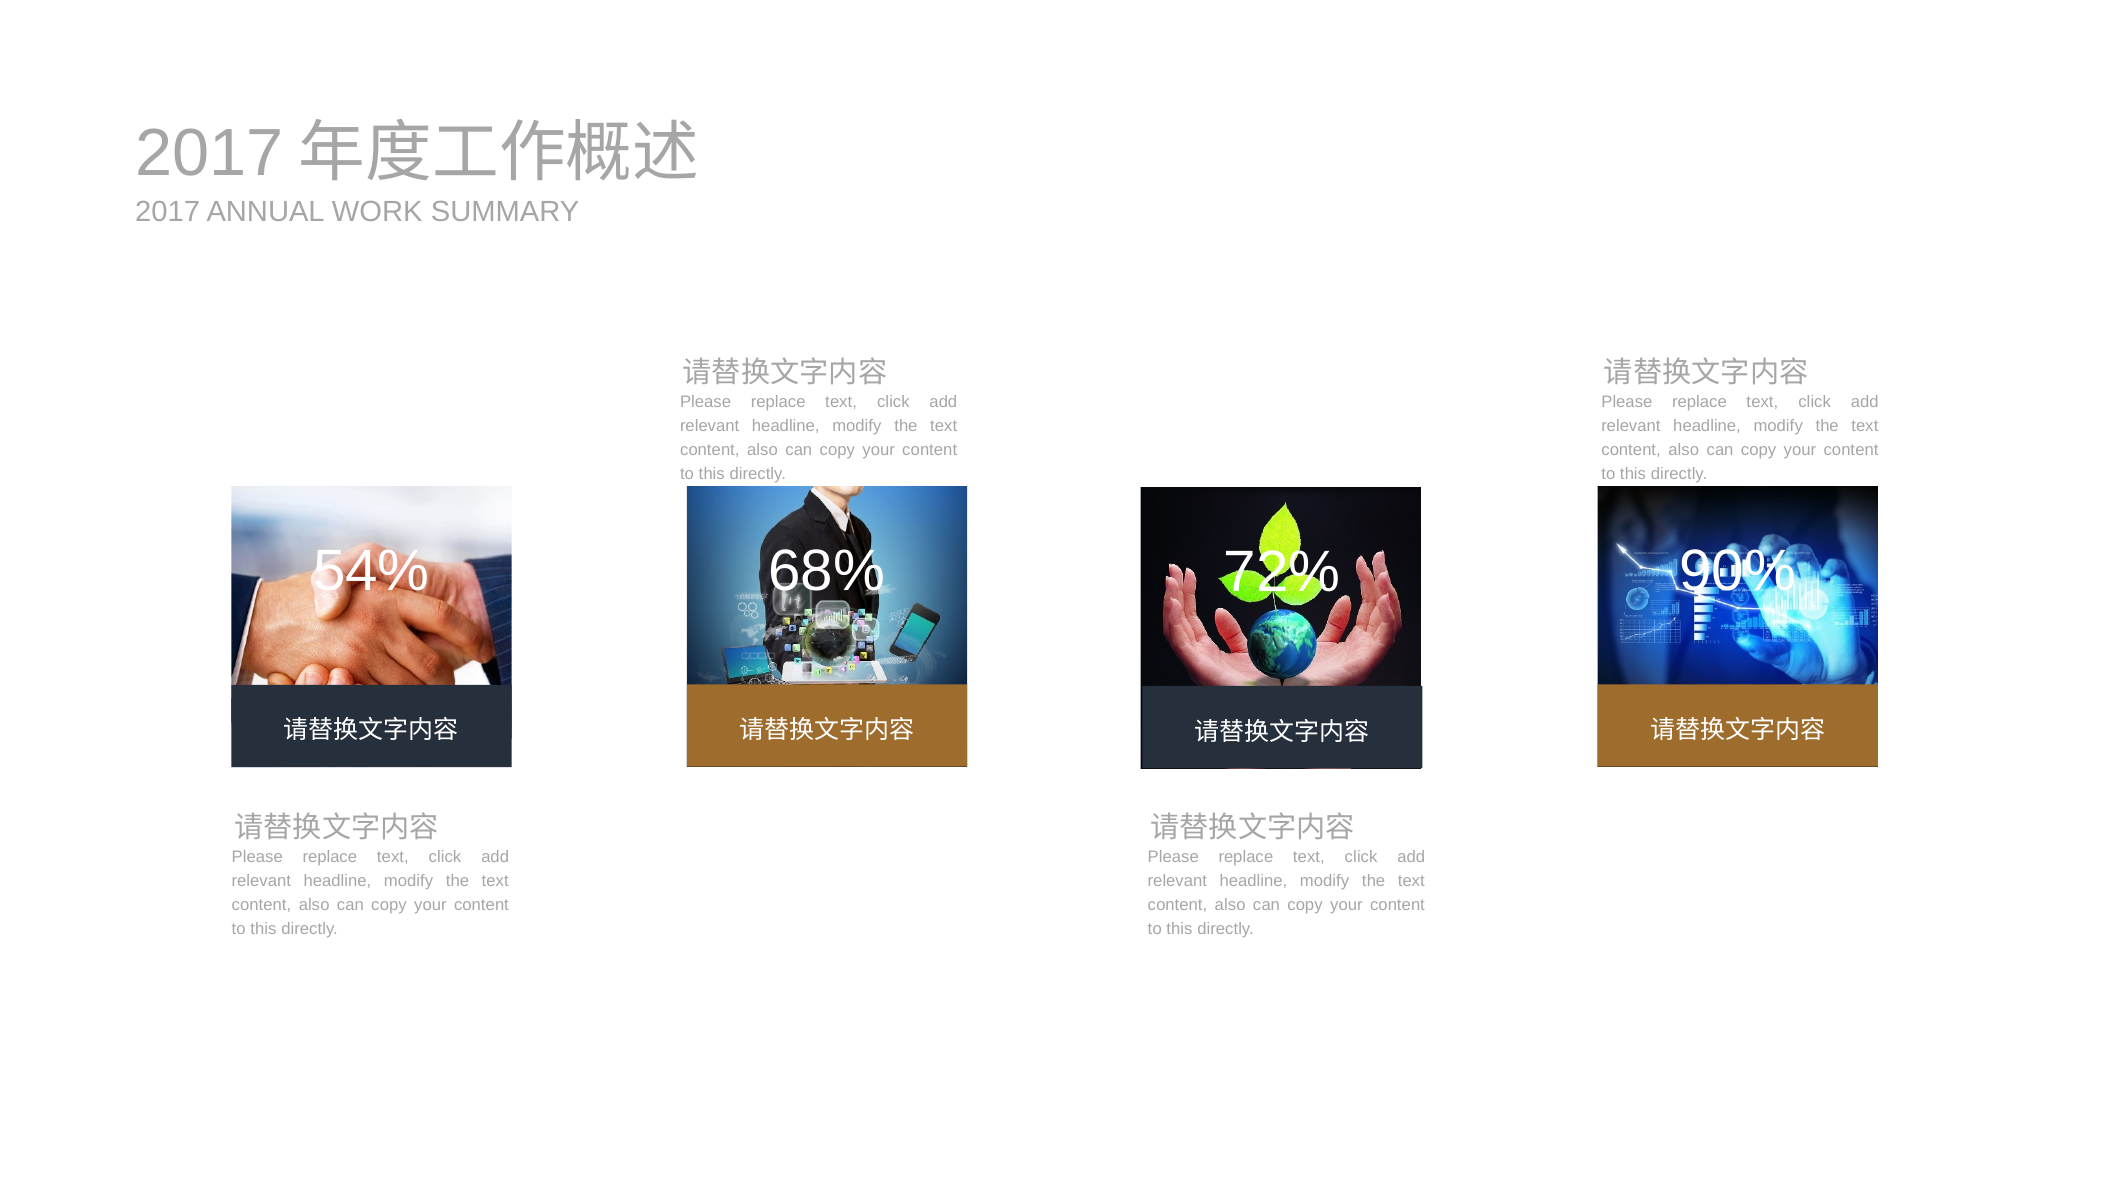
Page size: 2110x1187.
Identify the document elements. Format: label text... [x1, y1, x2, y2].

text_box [686, 486, 968, 767]
text_box Please replace text, click add relevant headline, modify the text content, also can copy your content to this directly. [1132, 834, 1441, 946]
text_box 请替换文字内容 [1135, 793, 1371, 851]
text_box 2017 ANNUAL WORK SUMMARY [135, 191, 596, 227]
text_box 请替换文字内容 [667, 338, 903, 396]
text_box Please replace text, click add relevant headline, modify the text content, also can copy your content to this directly. [216, 834, 524, 946]
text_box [1597, 486, 1878, 767]
text_box Please replace text, click add relevant headline, modify the text content, also can copy your content to this directly. [1586, 379, 1894, 491]
text_box 请替换文字内容 [1589, 338, 1824, 396]
text_box 2017年度工作概述 [135, 108, 783, 189]
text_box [231, 486, 512, 768]
text_box Please replace text, click add relevant headline, modify the text content, also can copy your content to this directly. [665, 379, 973, 491]
text_box 请替换文字内容 [219, 793, 454, 851]
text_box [1140, 487, 1423, 769]
